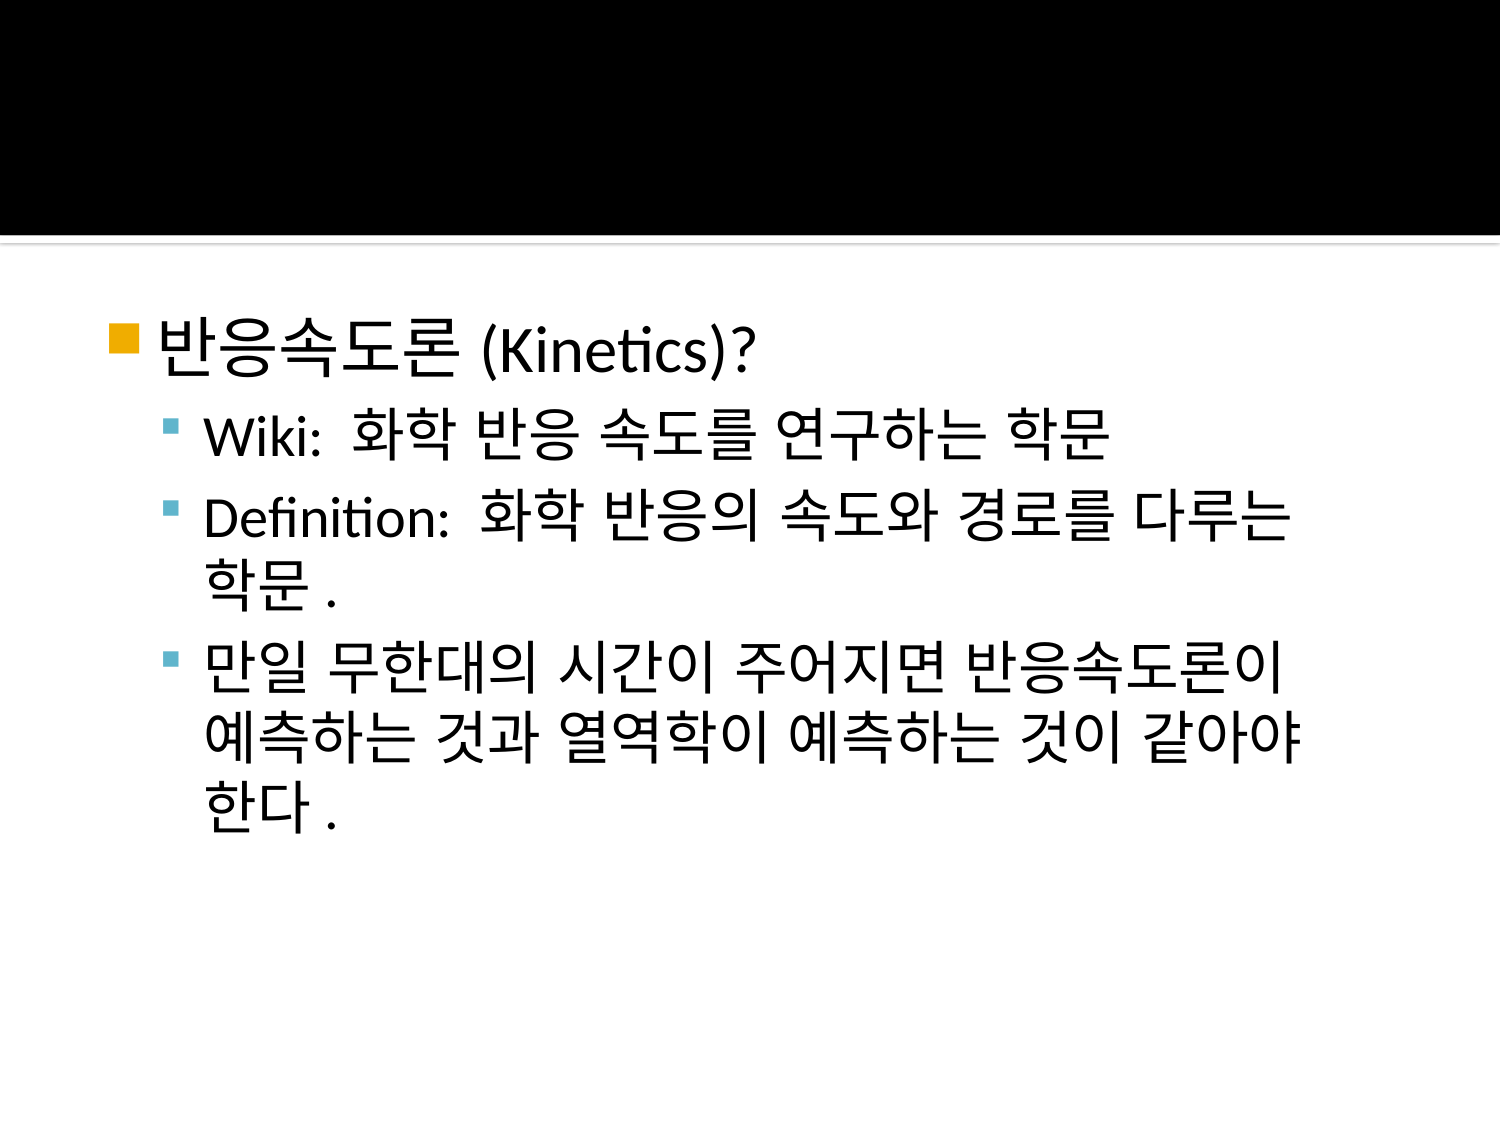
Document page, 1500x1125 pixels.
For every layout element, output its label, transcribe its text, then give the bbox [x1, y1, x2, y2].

list 반응속도론(Kinetics)? Wiki: 화학 반응 속도를 연구하는 학문 Definition: 화학 반응의 속도와 경로를 다루는 학문. 만일 무한대의 시간이 주어지면 반응속도론이 예측하는 것과 열역학이 예측하는 것이 같아야 한다. [75, 291, 1425, 1050]
